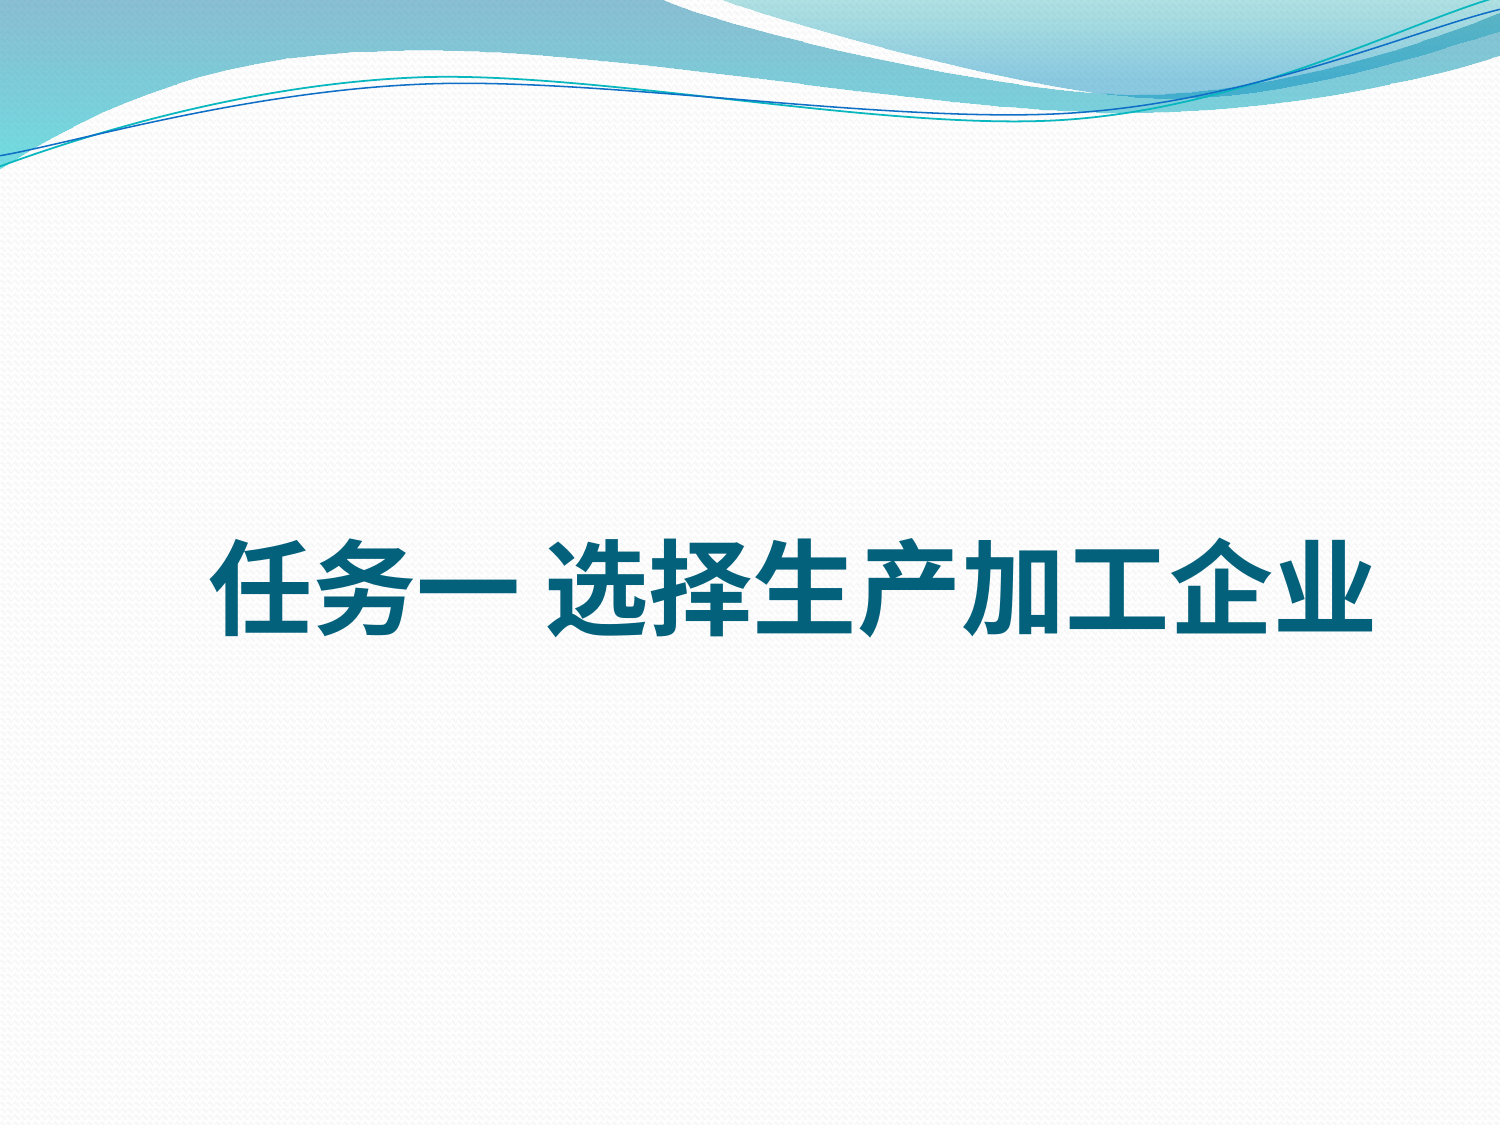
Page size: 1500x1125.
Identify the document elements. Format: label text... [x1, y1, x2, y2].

text_box 任务一 选择生产加工企业 [112, 586, 1475, 774]
